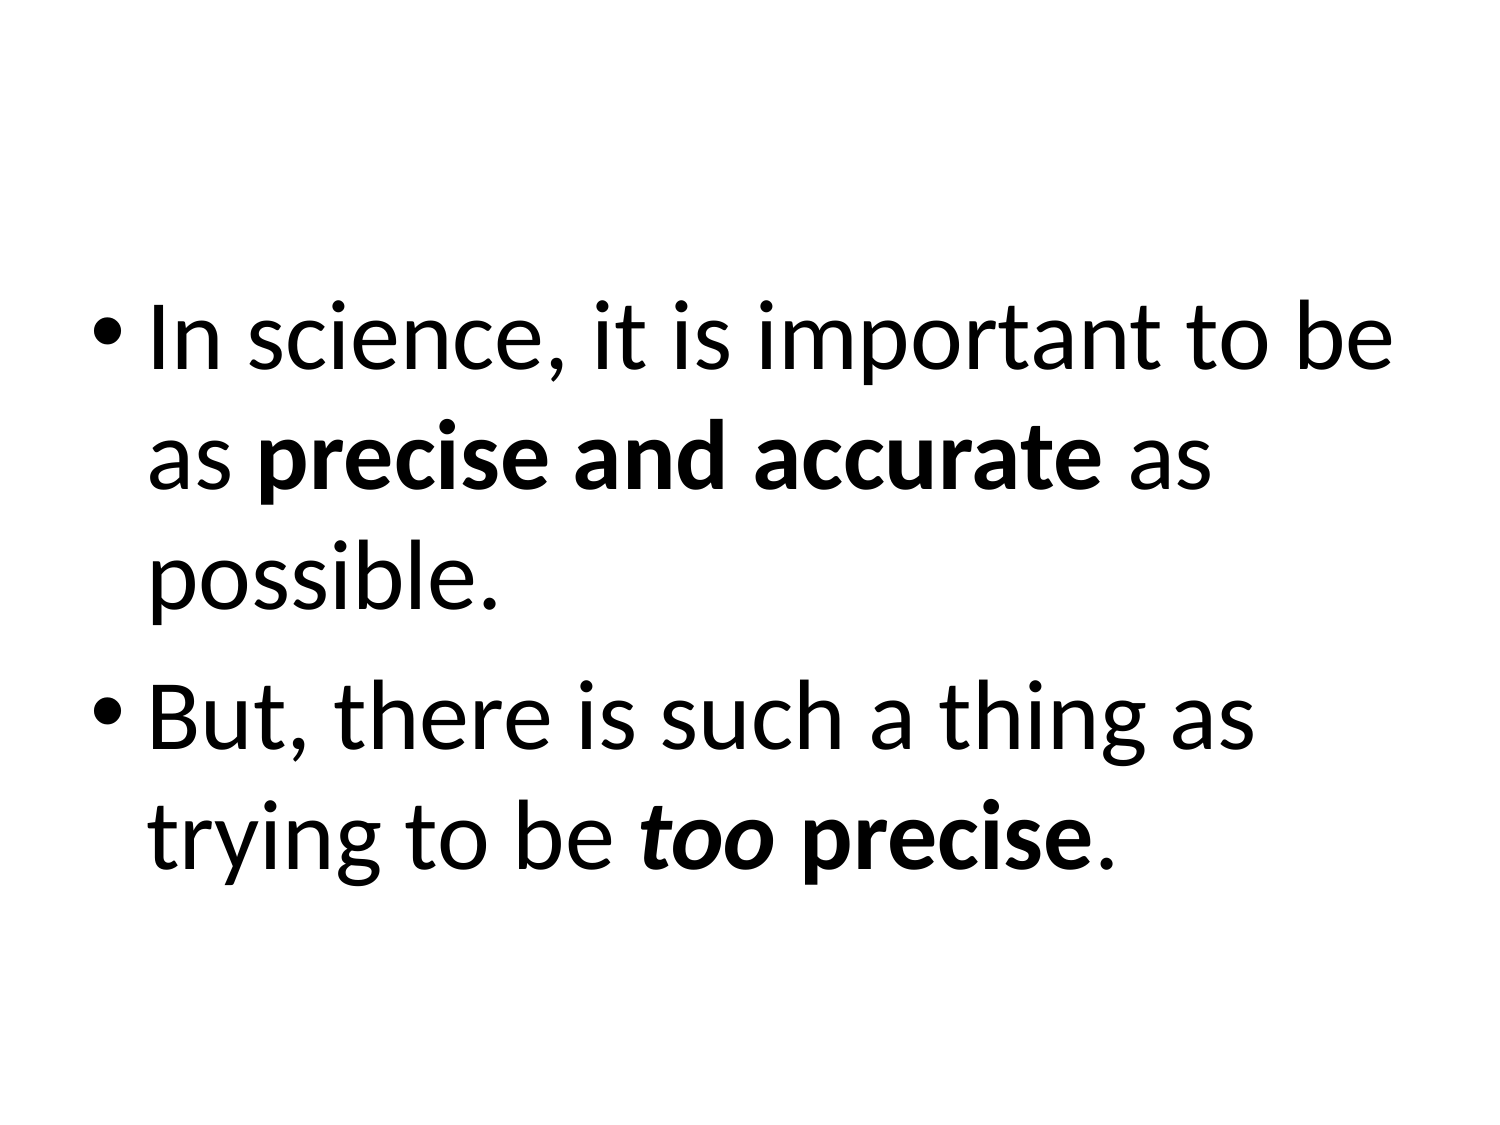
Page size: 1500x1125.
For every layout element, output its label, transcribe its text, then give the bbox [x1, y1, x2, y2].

list In science, it is important to be as precise and accurate as possible. But, there is such a thing as trying to be too precise. [75, 262, 1425, 1005]
